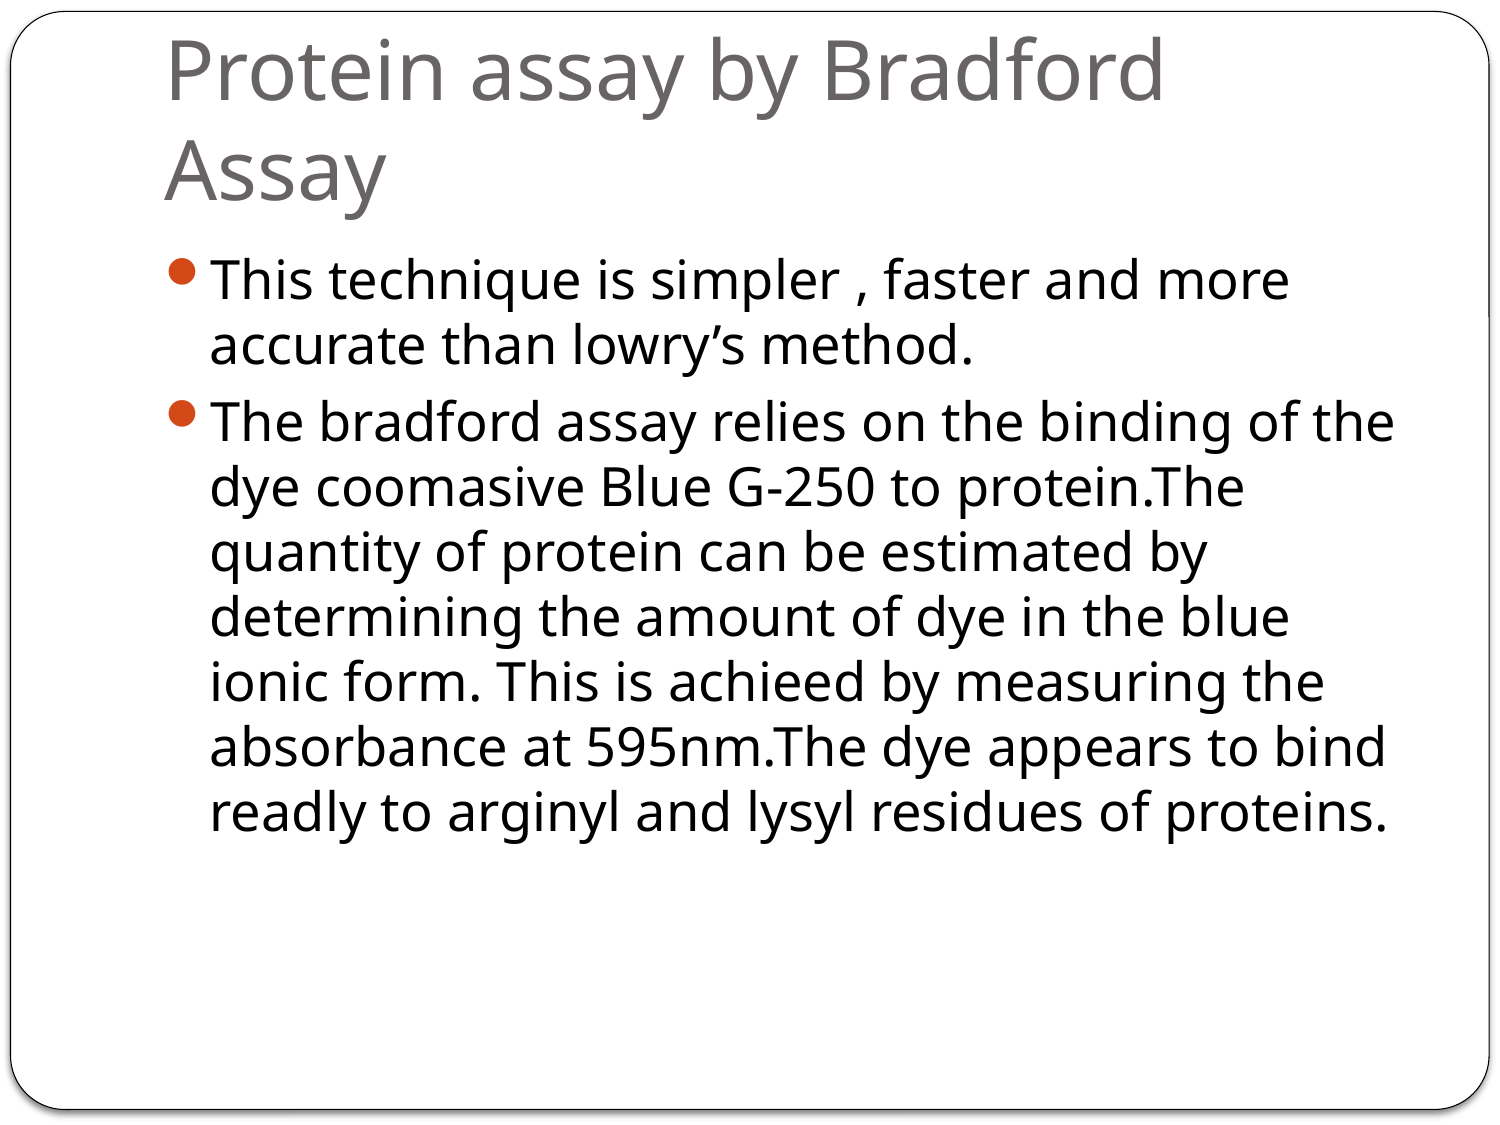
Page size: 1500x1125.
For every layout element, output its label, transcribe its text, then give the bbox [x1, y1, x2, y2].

title Protein assay by Bradford Assay [150, 45, 1425, 233]
list This technique is simpler , faster and more accurate than lowry’s method. The bradford assay relies on the binding of the dye coomasive Blue G-250 to protein.The quantity of protein can be estimated by determining the amount of dye in the blue ionic form. This is achieed by measuring the absorbance at 595nm.The dye appears to bind readly to arginyl and lysyl residues of proteins. [150, 237, 1425, 988]
